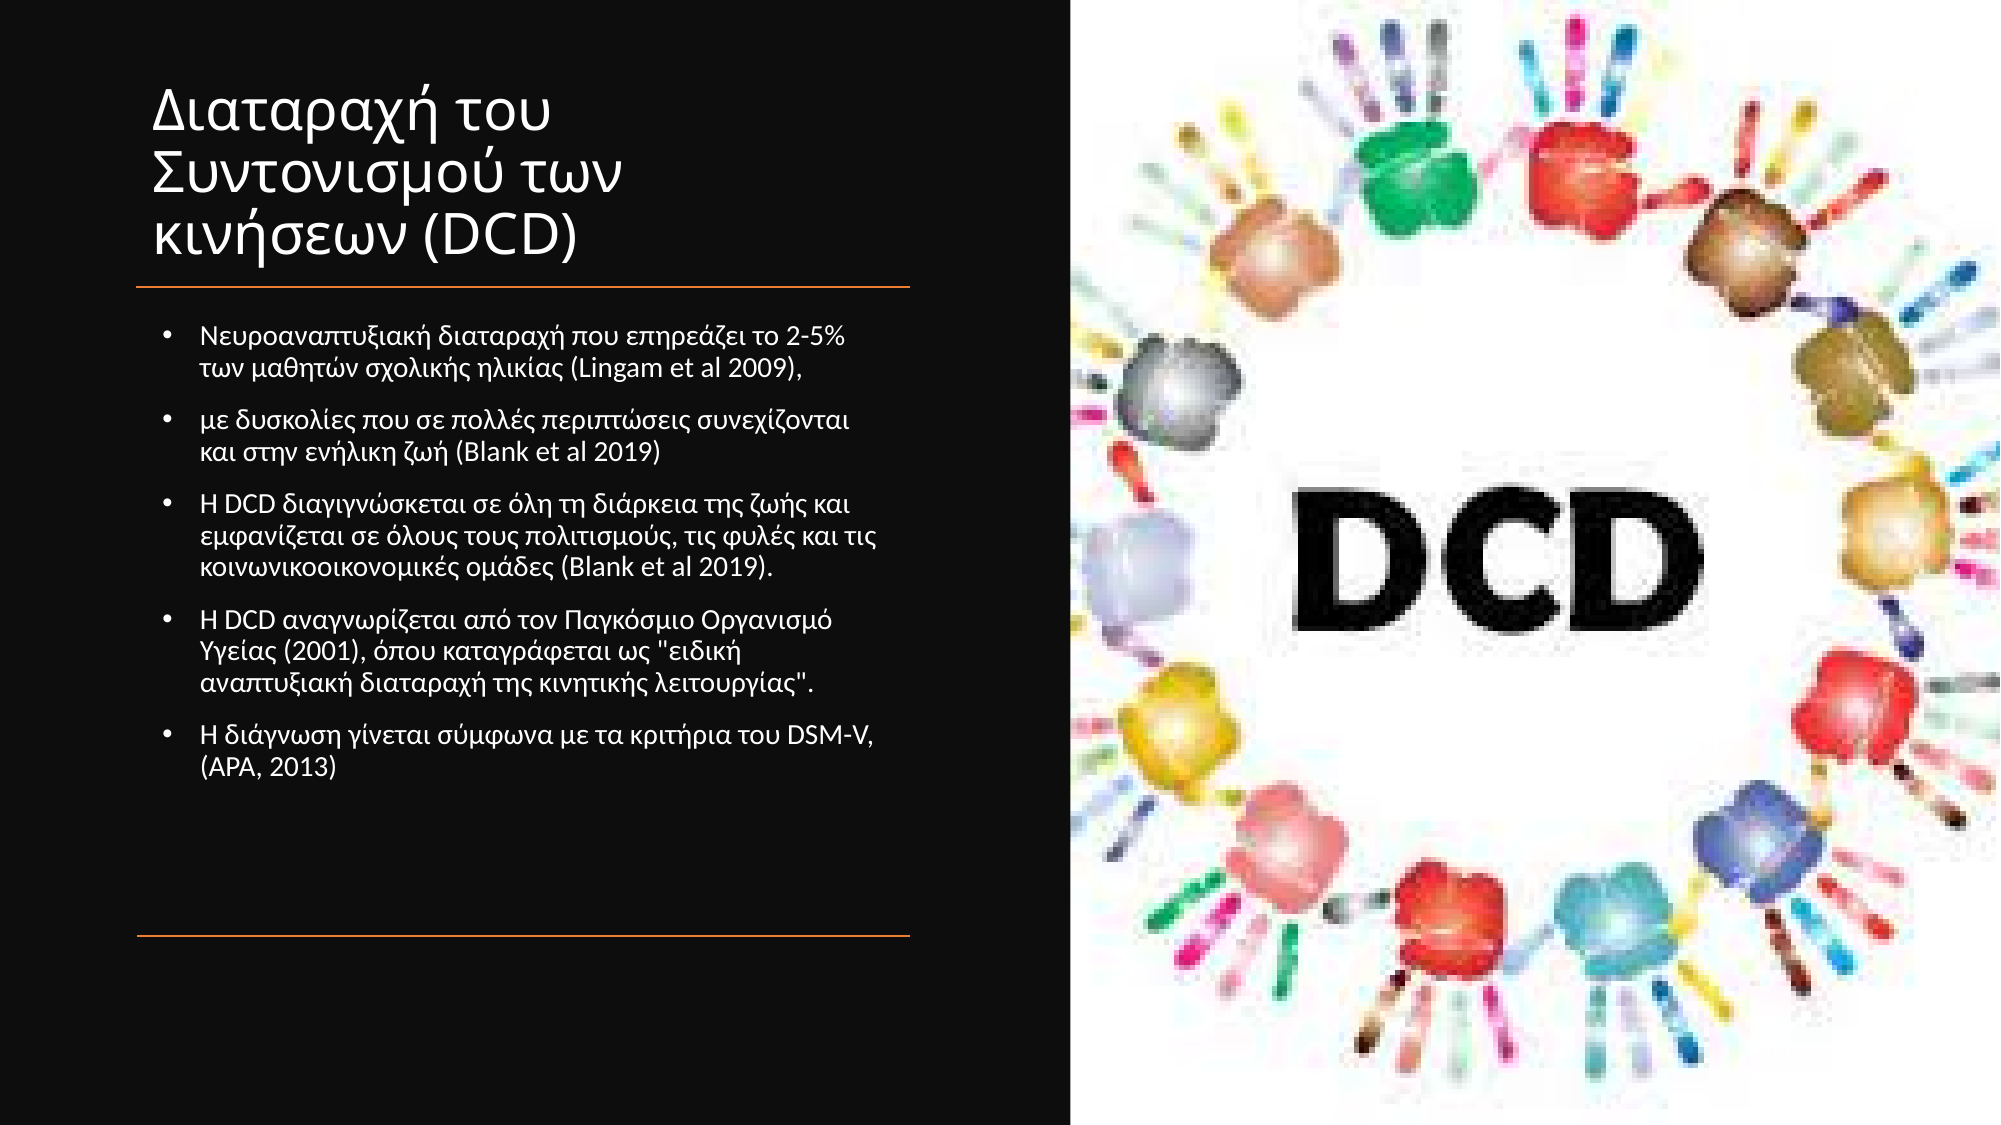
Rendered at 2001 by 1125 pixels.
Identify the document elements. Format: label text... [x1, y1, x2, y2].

title Διαταραχή του Συντονισμού των κινήσεων (DCD) [137, 73, 910, 275]
list Νευροαναπτυξιακή διαταραχή που επηρεάζει το 2-5% των μαθητών σχολικής ηλικίας (Lingam et al 2009), με δυσκολίες που σε πολλές περιπτώσεις συνεχίζονται και στην ενήλικη ζωή (Blank et al 2019) Η DCD διαγιγνώσκεται σε όλη τη διάρκεια της ζωής και εμφανίζεται σε όλους τους πολιτισμούς, τις φυλές και τις κοινωνικοοικονομικές ομάδες (Blank et al 2019). Η DCD αναγνωρίζεται από τον Παγκόσμιο Οργανισμό Υγείας (2001), όπου καταγράφεται ως "ειδική αναπτυξιακή διαταραχή της κινητικής λειτουργίας". H διάγνωση γίνεται σύμφωνα με τα κριτήρια του DSM-V, (APA, 2013) [147, 313, 900, 912]
picture [1070, 0, 2000, 1125]
text_box [0, 0, 1070, 1125]
